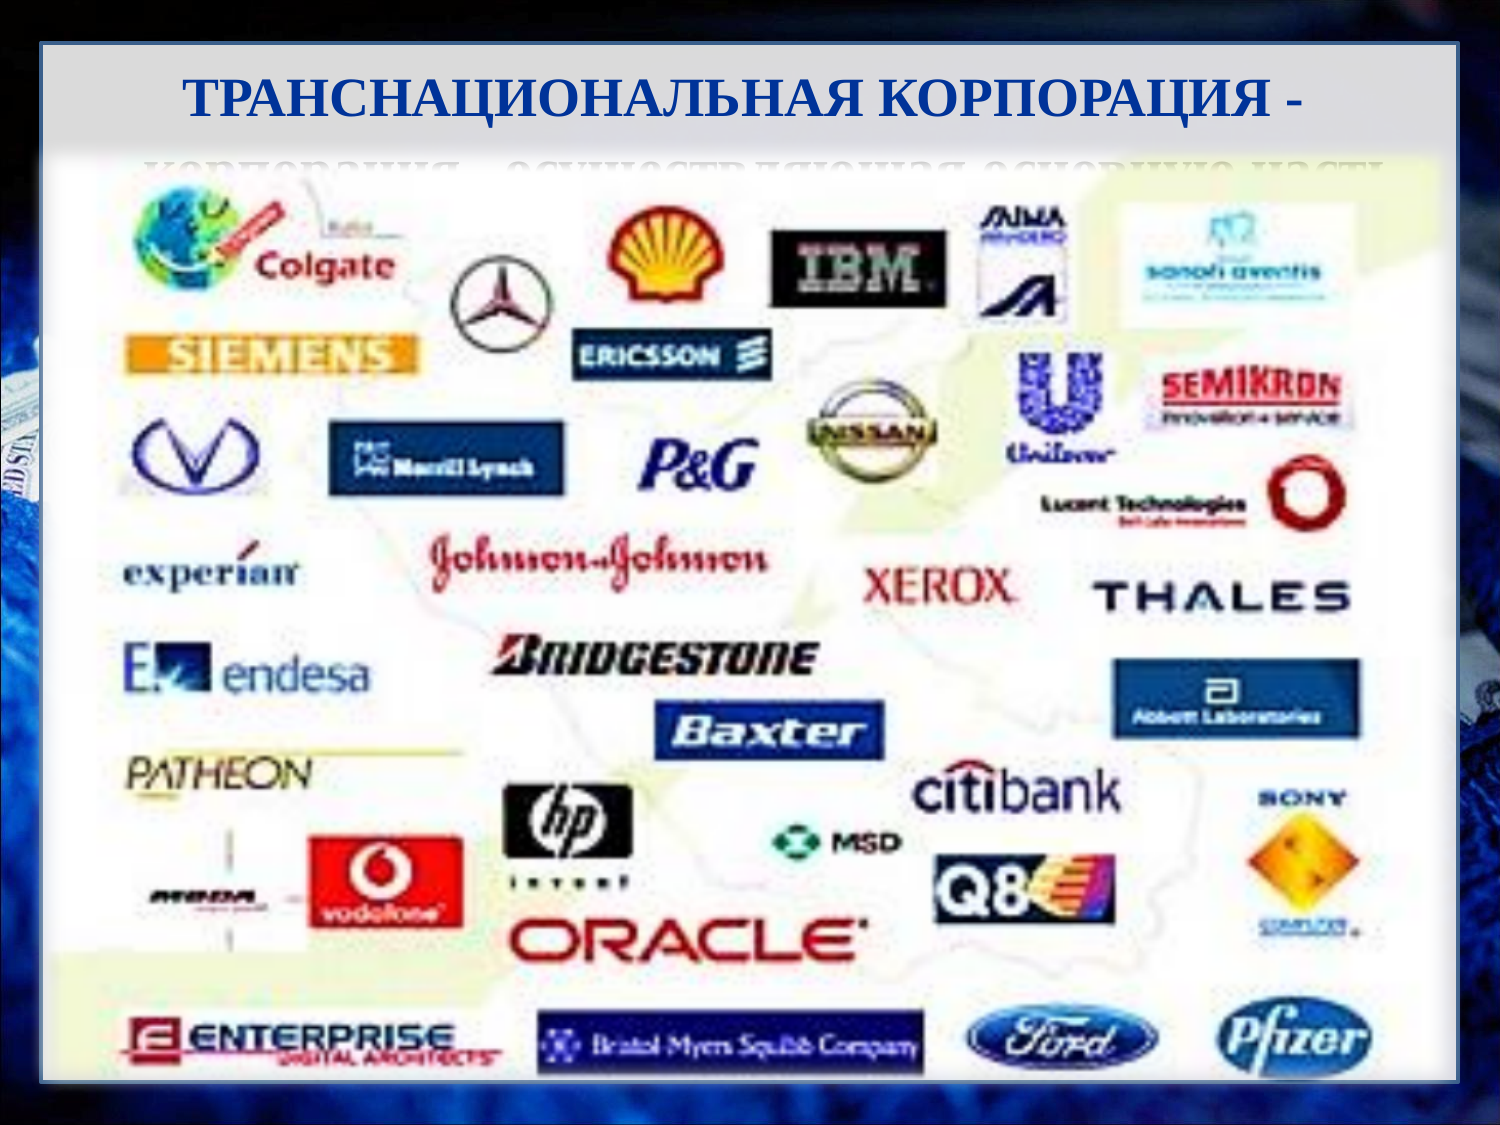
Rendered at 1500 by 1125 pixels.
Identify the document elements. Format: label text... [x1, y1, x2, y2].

title ТРАНСНАЦИОНАЛЬНАЯ КОРПОРАЦИЯ - [75, 30, 1413, 135]
picture [0, 0, 1500, 1125]
